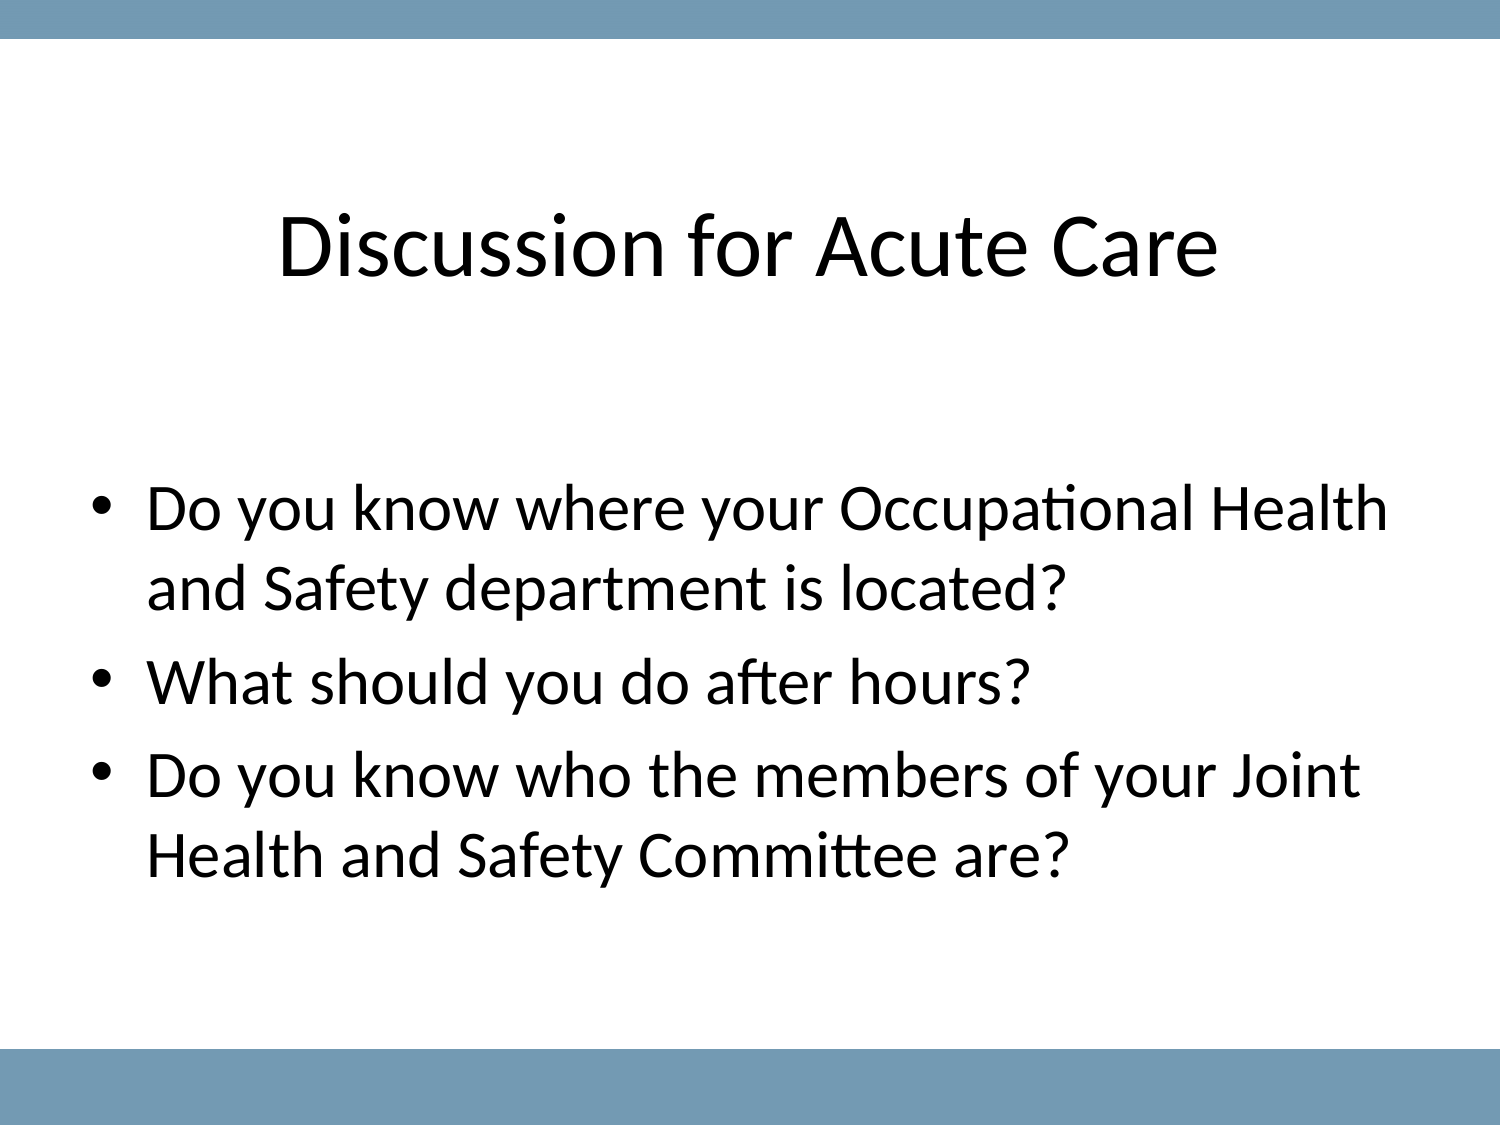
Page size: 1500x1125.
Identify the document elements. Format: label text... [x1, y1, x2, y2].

title Discussion for Acute Care [75, 145, 1425, 334]
picture [0, 1049, 1500, 1125]
picture [0, 0, 1500, 40]
slide_number 24 [1074, 1042, 1425, 1048]
list Do you know where your Occupational Health and Safety department is located? What should you do after hours? Do you know who the members of your Joint Health and Safety Committee are? [75, 363, 1425, 1048]
